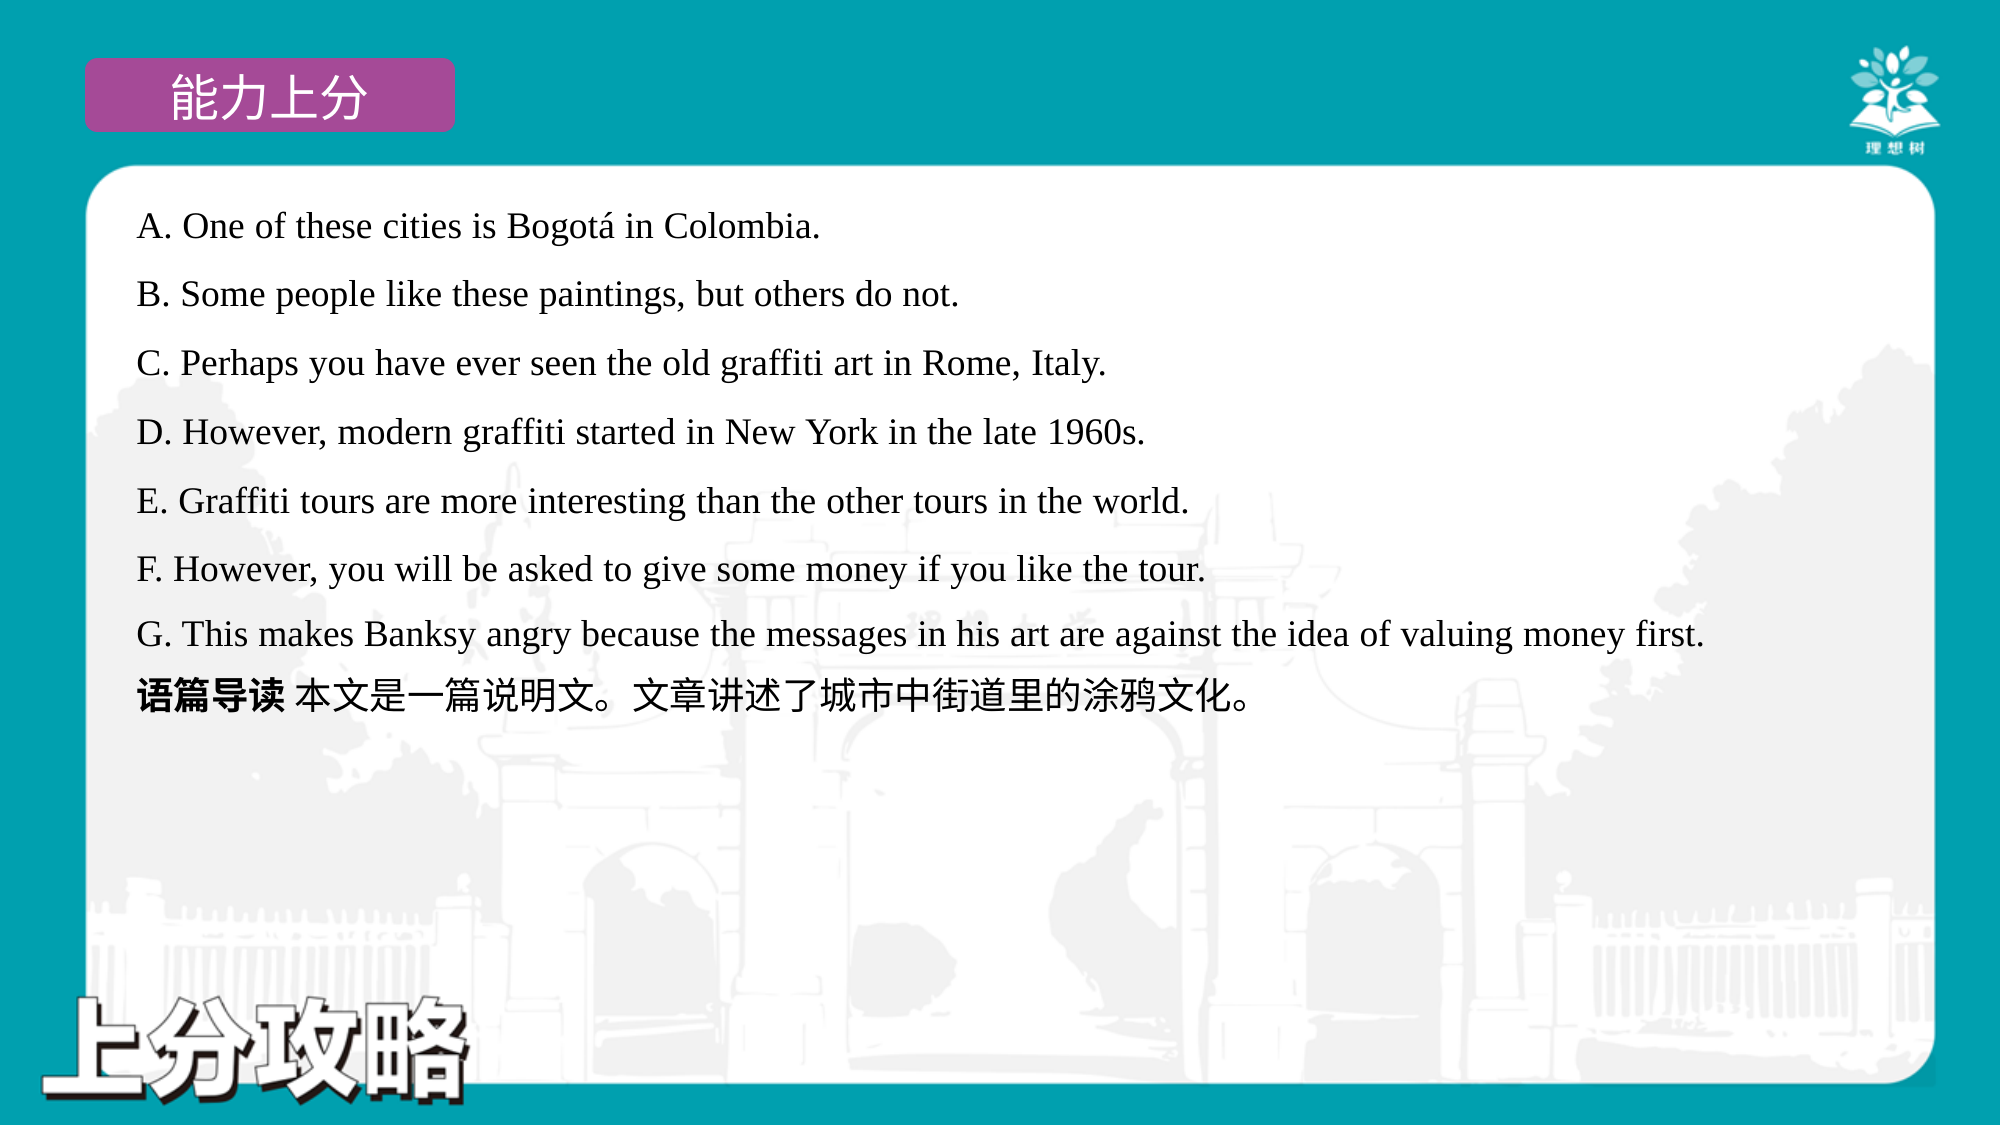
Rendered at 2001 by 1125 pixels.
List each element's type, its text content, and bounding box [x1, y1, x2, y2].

text_box 语篇导读 本文是一篇说明文。文章讲述了城市中街道里的涂鸦文化。 [136, 650, 1865, 710]
picture [0, 0, 2000, 1125]
text_box A. One of these cities is Bogotá in Colombia. B. Some people like these paintings, but others do not. C. Perhaps you have ever seen the old graffiti art in Rome, Italy. D. However, modern graffiti started in New York in the late 1960s. E. Graffiti tours are more interesting than the other tours in the world. F. However, you will be asked to give some money if you like the tour. G. This makes Banksy angry because the messages in his art are against the idea of valuing money first. [136, 176, 1865, 647]
